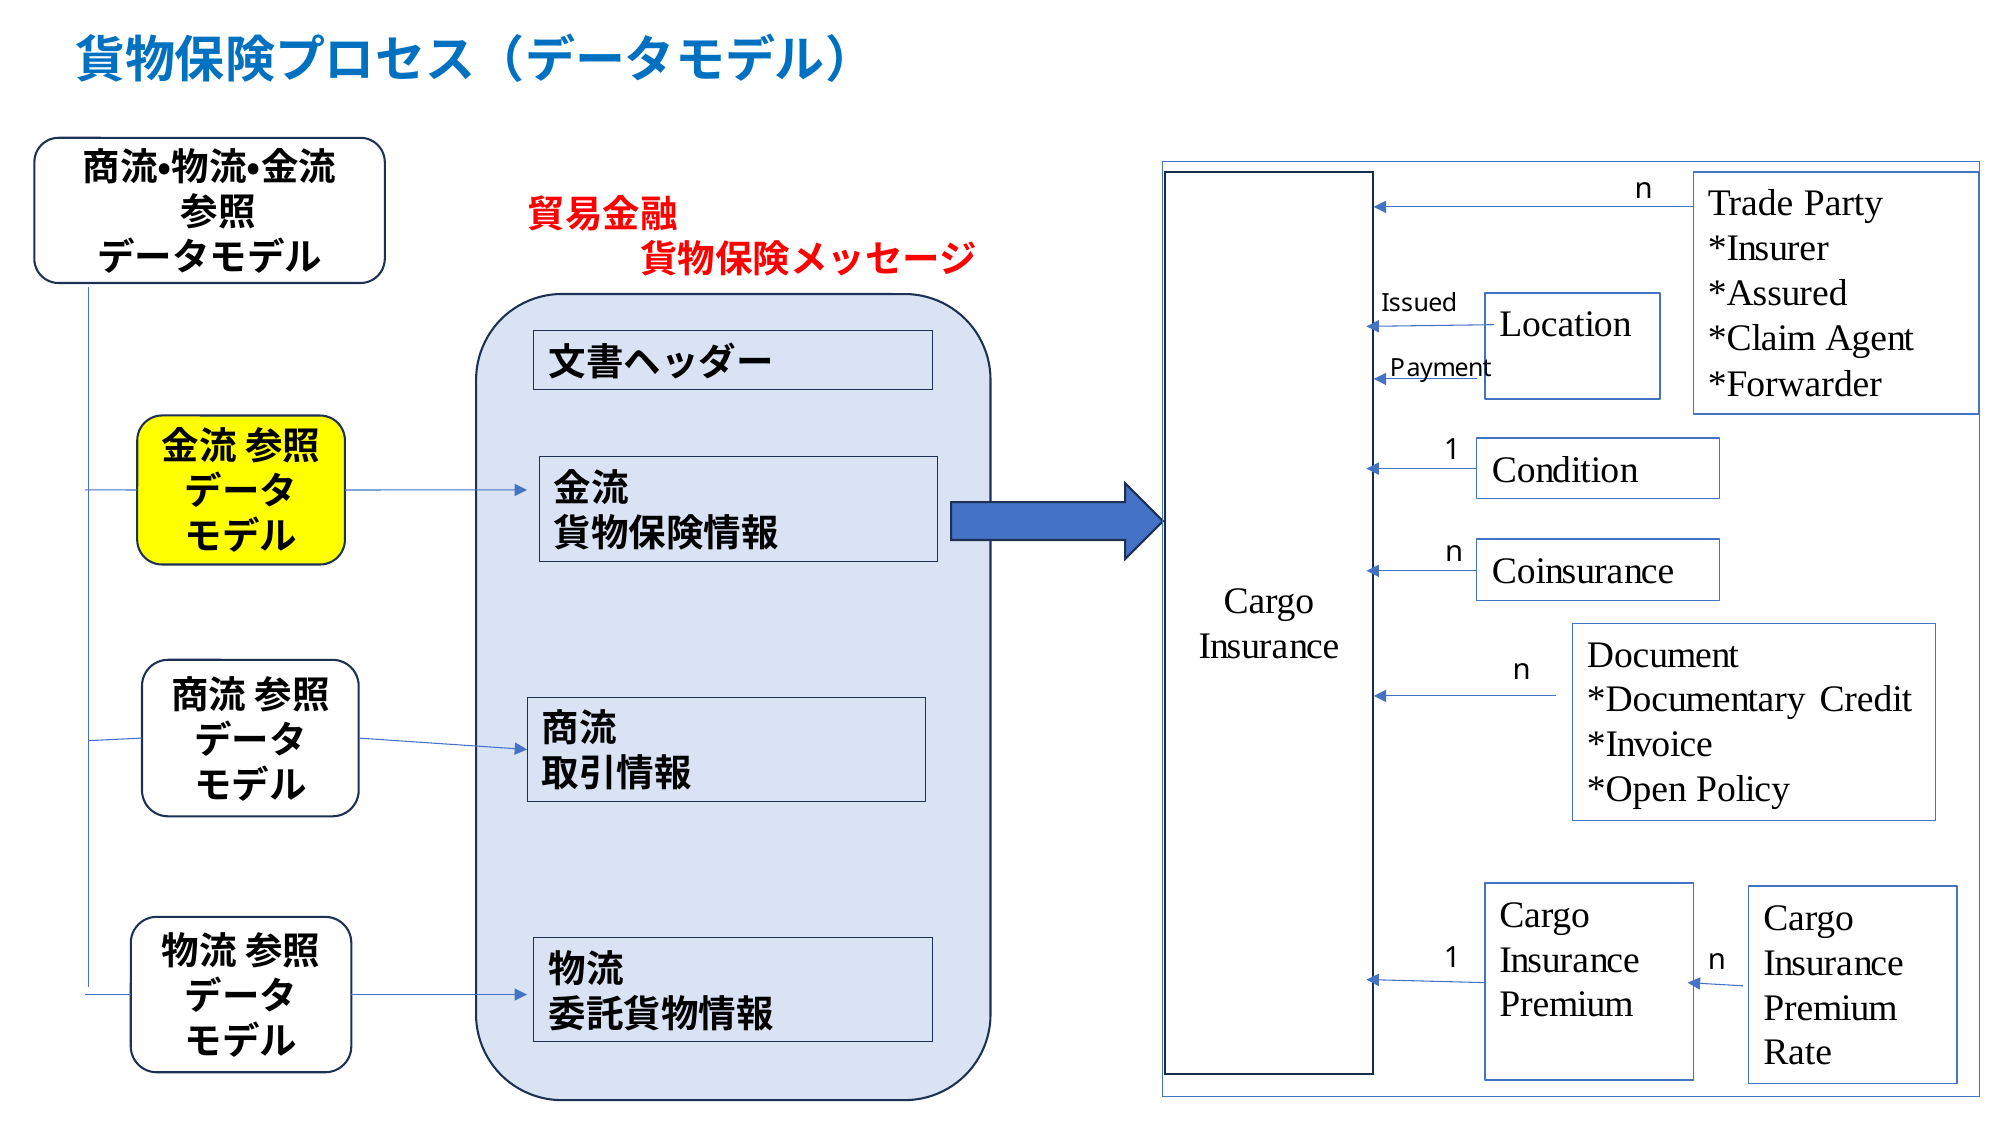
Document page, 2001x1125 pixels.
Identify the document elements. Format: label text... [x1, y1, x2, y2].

text_box 商流・物流・金流 参照 データモデル [33, 136, 386, 285]
picture [1162, 161, 1980, 1097]
text_box 貿易金融 貨物保険メッセージ [513, 182, 1000, 333]
text_box 商流 参照 データ モデル [140, 658, 360, 818]
text_box 物流 委託貨物情報 [533, 937, 933, 1042]
text_box 商流 取引情報 [527, 697, 926, 802]
text_box 物流 参照 データ モデル [129, 915, 353, 1074]
text_box 金流 貨物保険情報 [539, 456, 938, 562]
text_box [950, 480, 1162, 562]
text_box [475, 308, 992, 1102]
text_box 金流 参照 データ モデル [136, 414, 346, 566]
text_box 貨物保険プロセス（データモデル） [60, 20, 1067, 96]
text_box 文書ヘッダー [533, 333, 933, 390]
